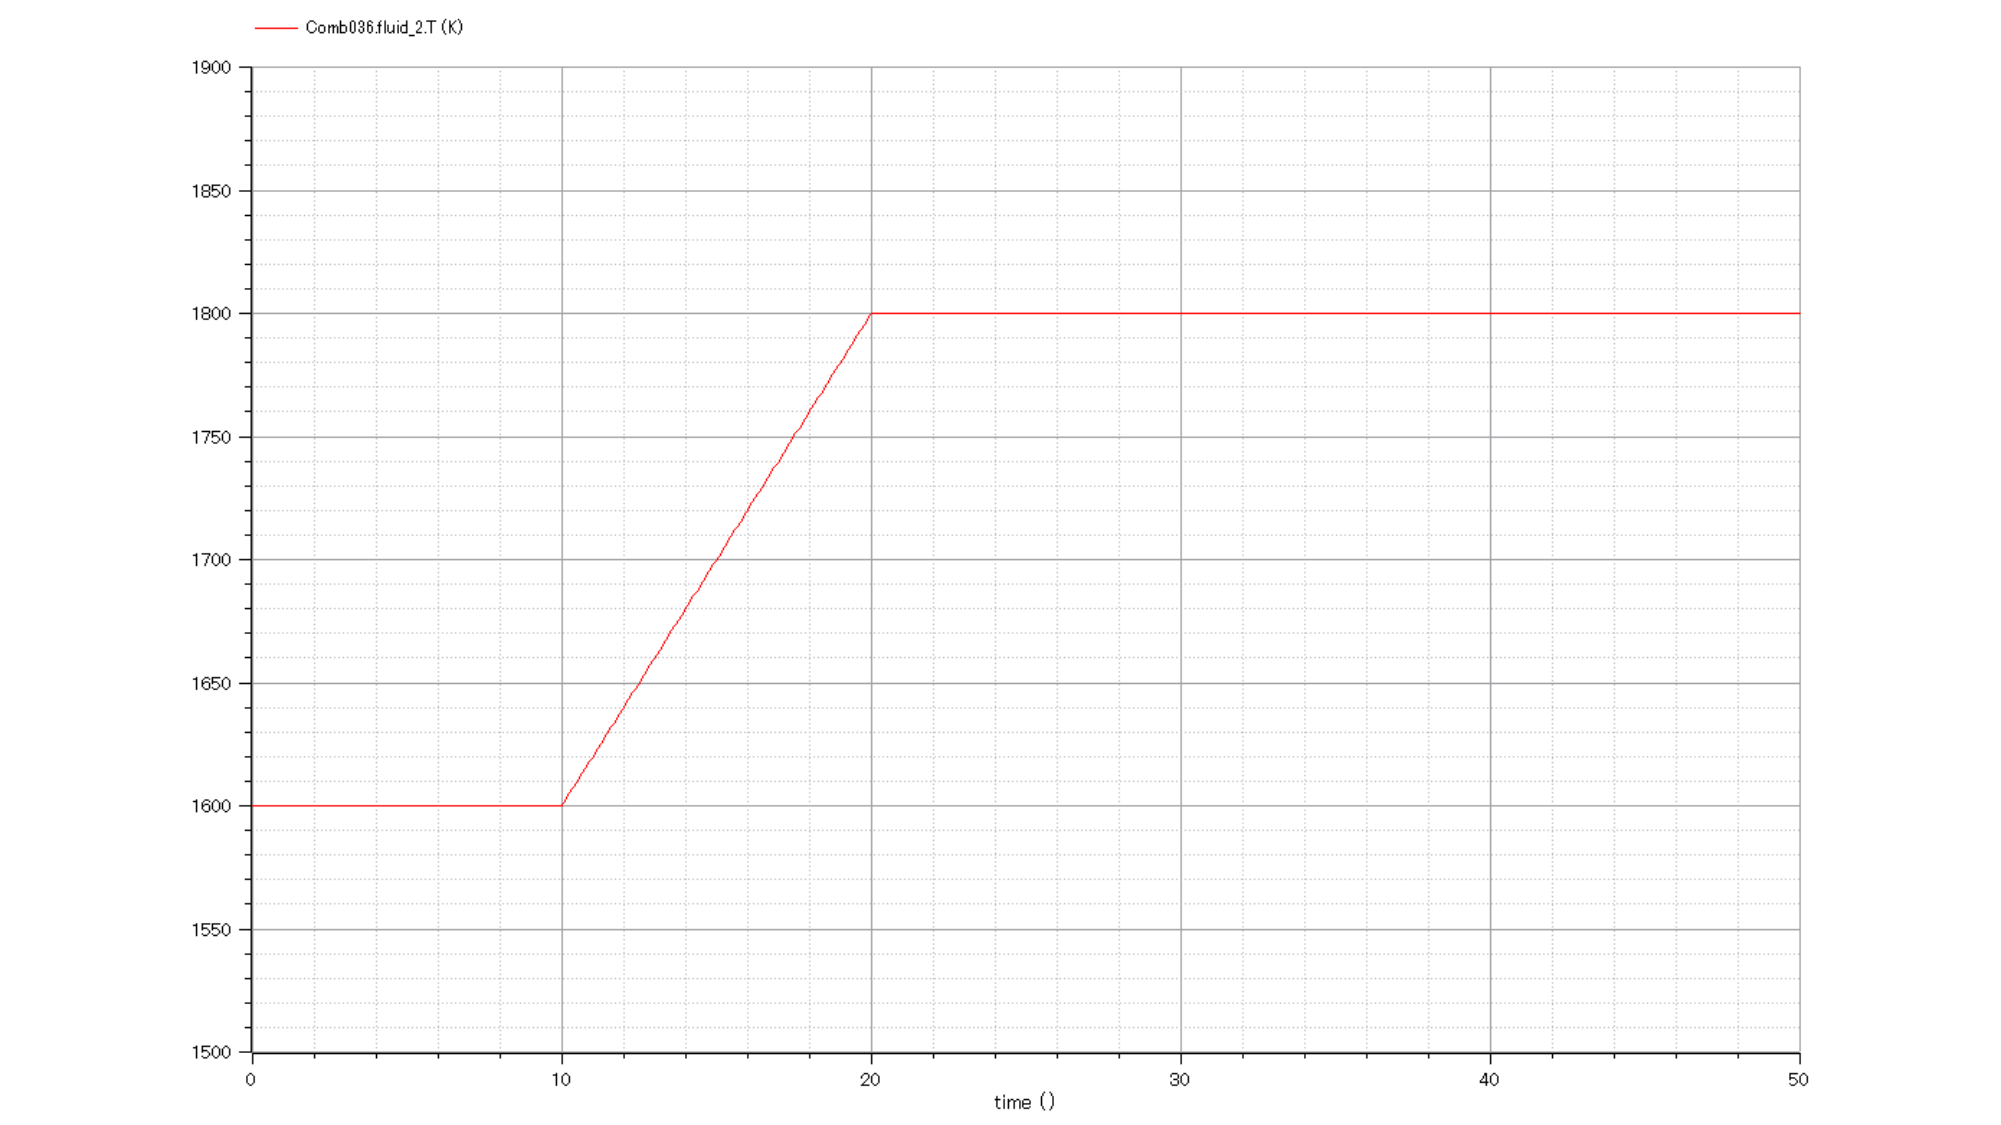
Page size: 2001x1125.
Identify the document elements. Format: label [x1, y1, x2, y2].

picture [186, 0, 1814, 1125]
